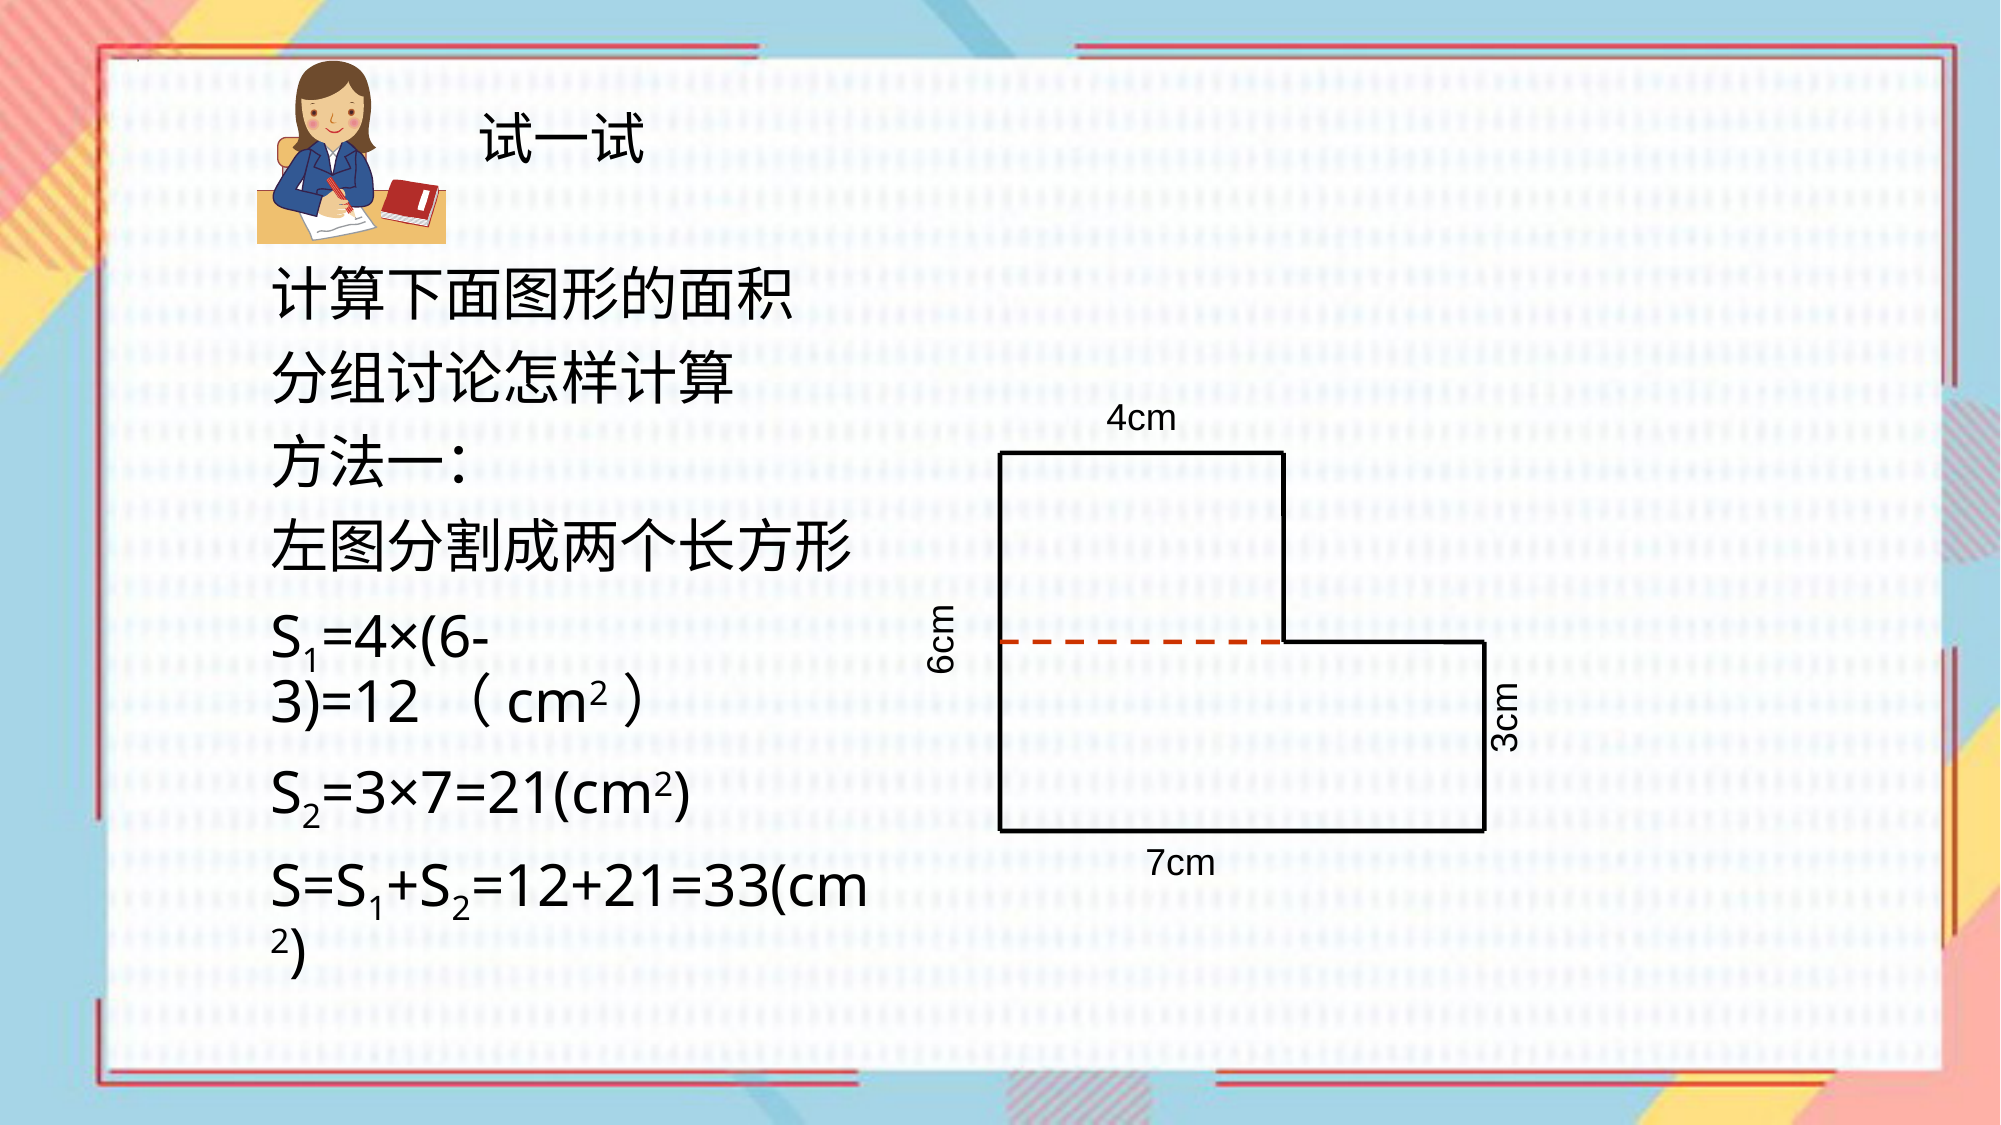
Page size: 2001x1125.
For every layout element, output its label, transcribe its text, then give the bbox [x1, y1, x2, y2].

text_box 7cm [1130, 831, 1232, 891]
title 试一试 [462, 103, 738, 180]
picture [0, 0, 2001, 1125]
text_box 3cm [1485, 681, 1548, 768]
text_box 4cm [1091, 385, 1193, 446]
text_box 6cm [908, 603, 985, 690]
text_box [999, 452, 1485, 831]
list 计算下面图形的面积 分组讨论怎样计算 方法一： 左图分割成两个长方形 S1=4×(6-3)=12（cm2） S2=3×7=21(cm2) S=S1+S2=12+21=33(cm2) [254, 257, 887, 996]
